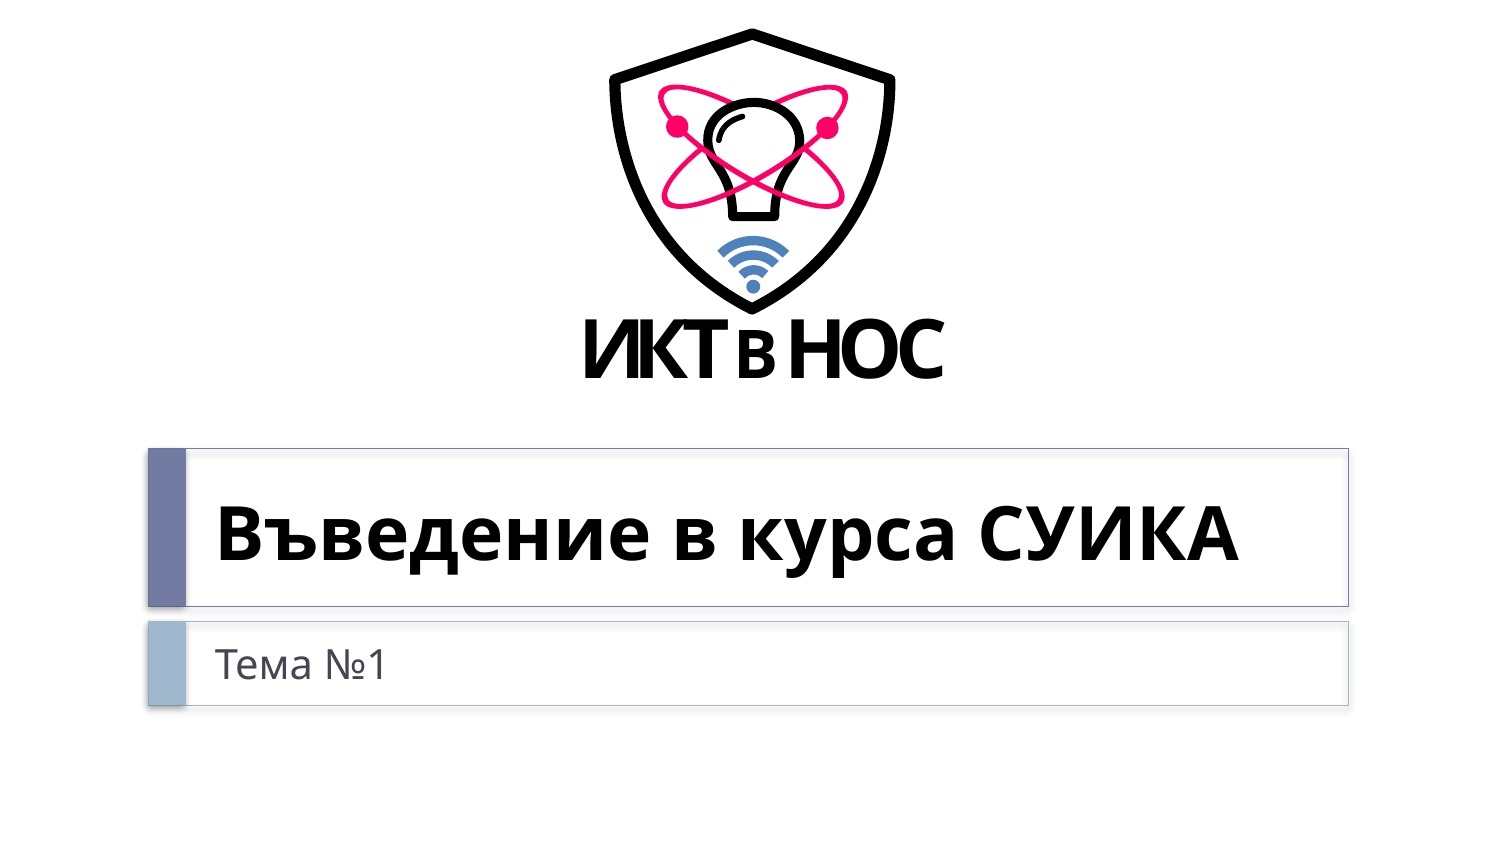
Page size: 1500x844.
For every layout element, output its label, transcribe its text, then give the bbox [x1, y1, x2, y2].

title Въведение в курса СУИКА [200, 478, 1325, 600]
subtitle Тема №1 [200, 630, 1325, 697]
